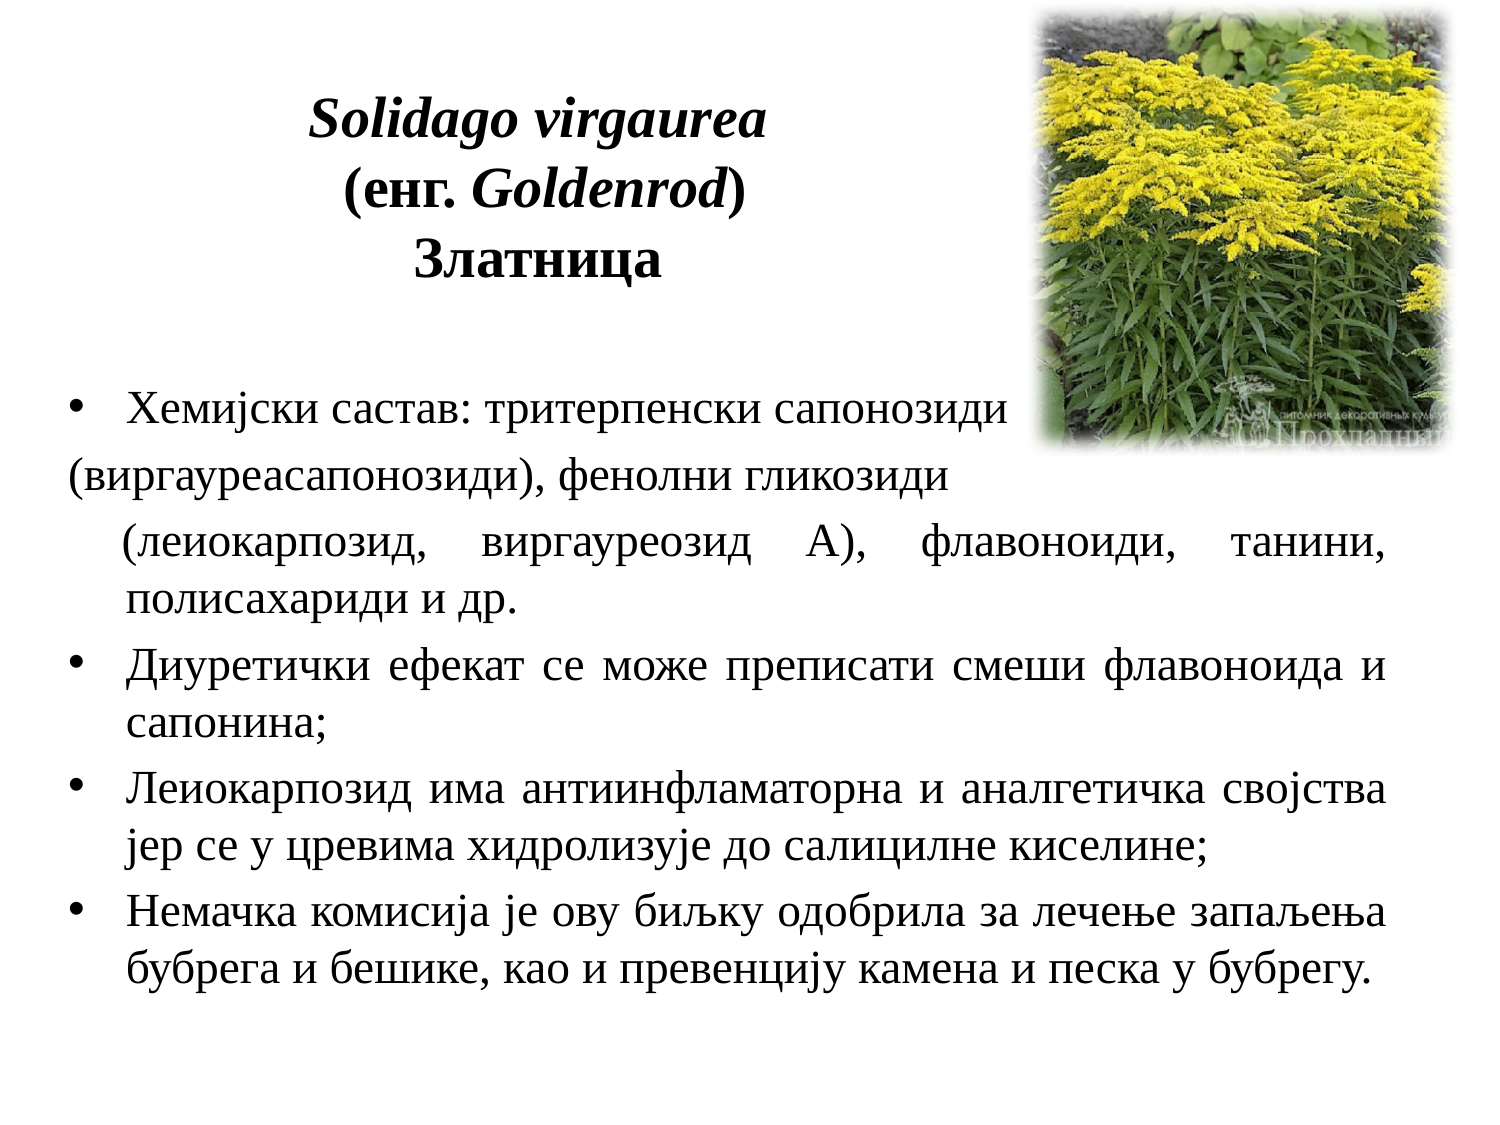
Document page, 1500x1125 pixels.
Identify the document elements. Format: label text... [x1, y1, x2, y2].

list Хемијски састав: тритерпенски сапонозиди (виргауреасапонозиди), фенолни гликозиди (леиокарпозид, виргауреозид А), флавоноиди, танини, полисахариди и др. Диуретички ефекат се може преписати смеши флавоноида и сапонина; Леиокарпозид има антиинфламаторна и аналгетичка својства јер се у цревима хидролизује до салицилне киселине; Немачка комисија је ову биљку одобрила за лечење запаљења бубрега и бешике, као и превенцију камена и песка у бубрегу. [53, 302, 1404, 1046]
title Solidago virgaurea (енг. Goldenrod) Златница [41, 90, 1019, 278]
picture [1024, 0, 1459, 458]
